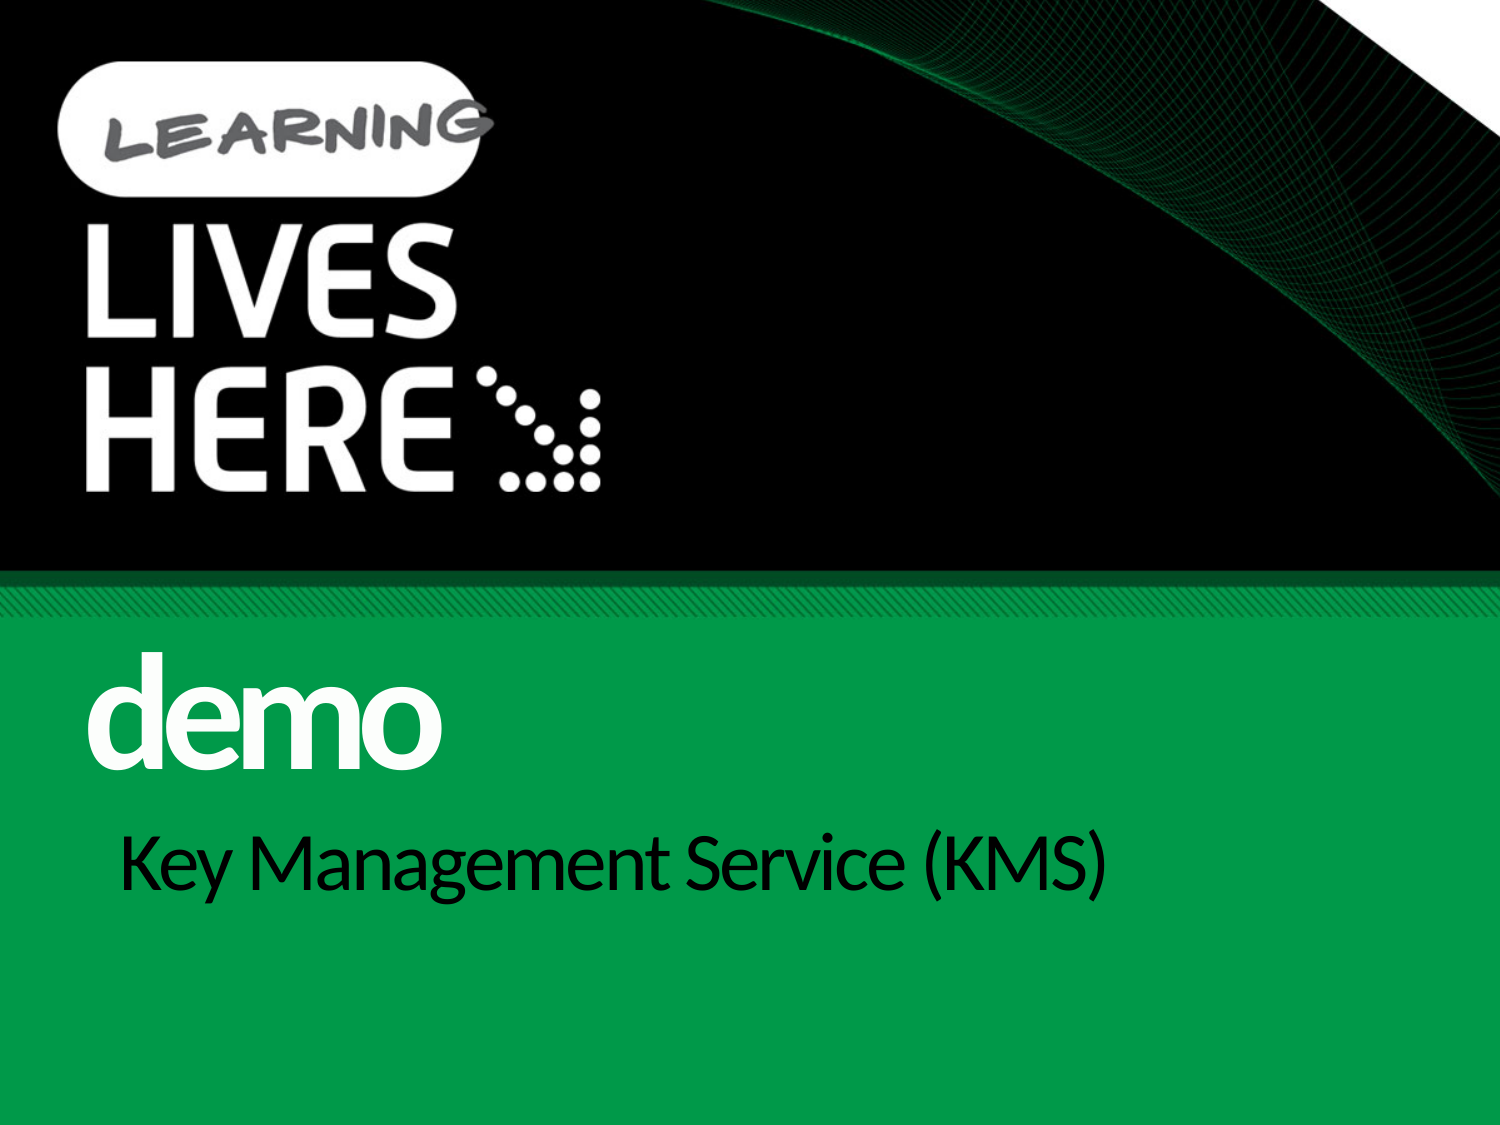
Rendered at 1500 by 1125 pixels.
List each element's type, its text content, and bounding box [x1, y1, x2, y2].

picture [0, 0, 1500, 1125]
list demo [83, 625, 1344, 800]
title Key Management Service (KMS) [119, 818, 1375, 943]
